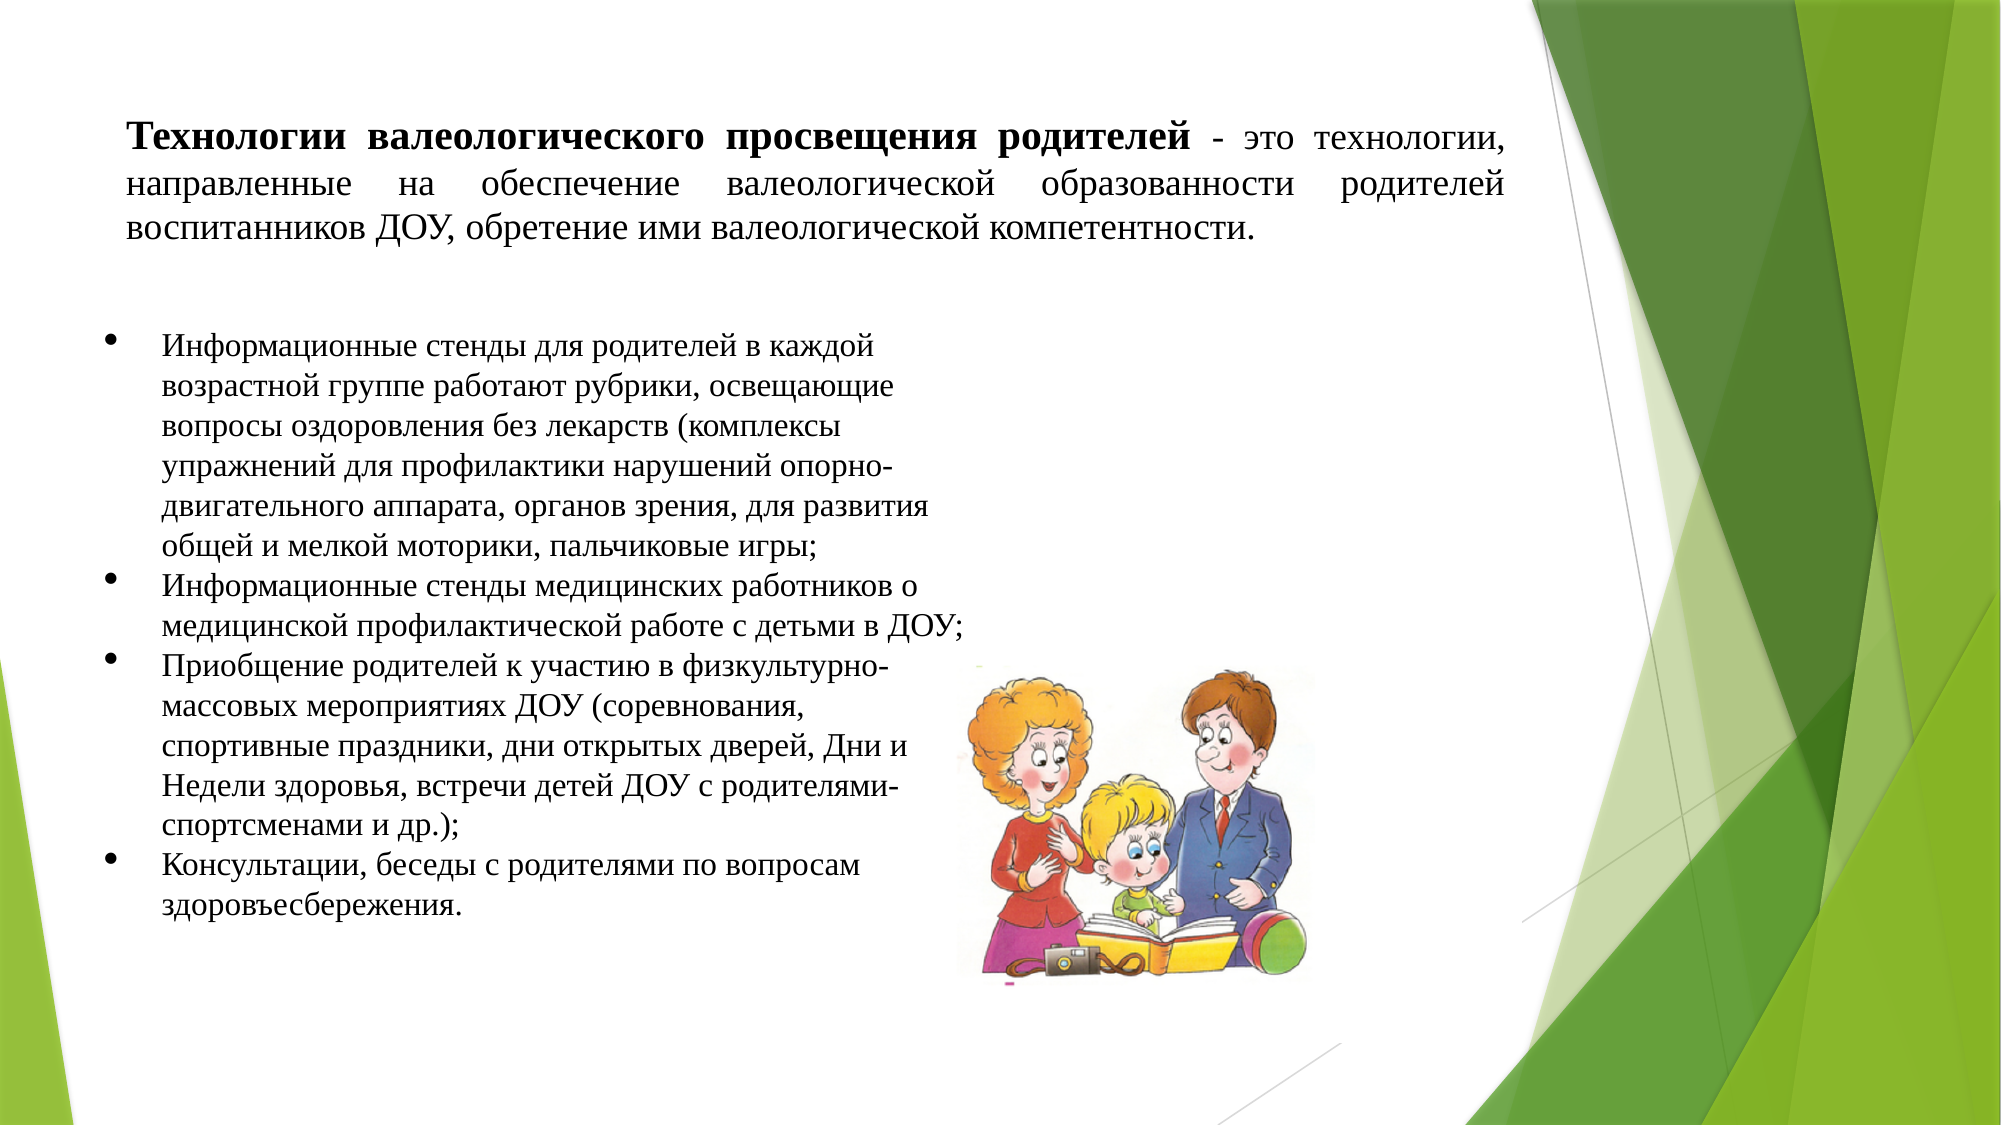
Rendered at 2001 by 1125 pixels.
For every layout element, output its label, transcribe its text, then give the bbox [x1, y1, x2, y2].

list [760, 626, 1522, 1043]
title Технологии валеологического просвещения родителей - это технологии, направленные на обеспечение валеологической образованности родителей воспитанников ДОУ, обретение ими валеологической компетентности. [111, 99, 1522, 317]
text_box Информационные стенды для родителей в каждой возрастной группе работают рубрики, освещающие вопросы оздоровления без лекарств (комплексы упражнений для профилактики нарушений опорно-двигательного аппарата, органов зрения, для развития общей и мелкой моторики, пальчиковые игры; Информационные стенды медицинских работников о медицинской профилактической работе с детьми в ДОУ; Приобщение родителей к участию в физкультурно-массовых мероприятиях ДОУ (соревнования, спортивные праздники, дни открытых дверей, Дни и Недели здоровья, встречи детей ДОУ с родителями-спортсменами и др.); Консультации, беседы с родителями по вопросам здоровъесбережения. [90, 281, 994, 965]
